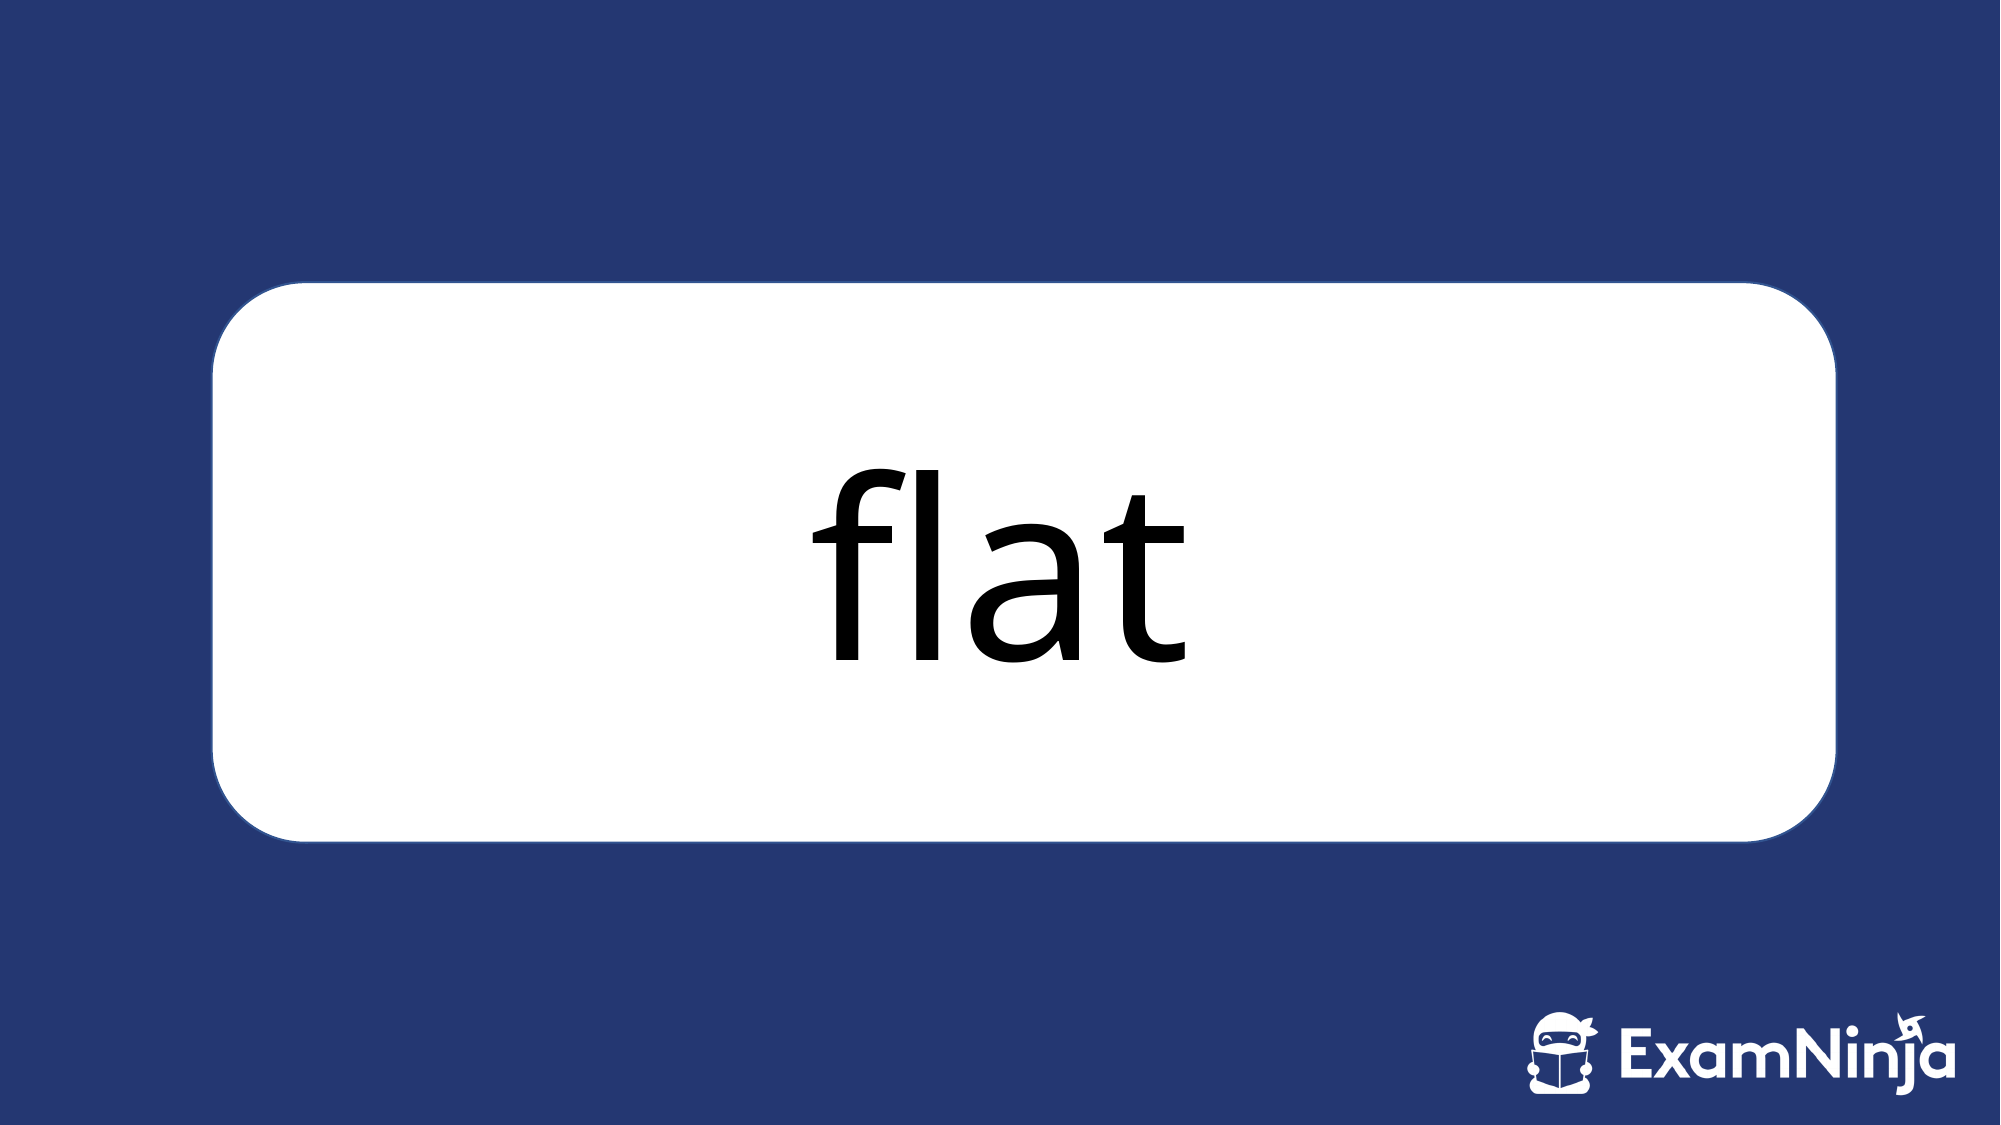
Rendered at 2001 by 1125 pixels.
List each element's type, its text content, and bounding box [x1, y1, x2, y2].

text_box [210, 719, 1838, 844]
text_box [210, 281, 1838, 403]
text_box flat [143, 403, 1857, 719]
picture [1501, 1003, 1979, 1102]
